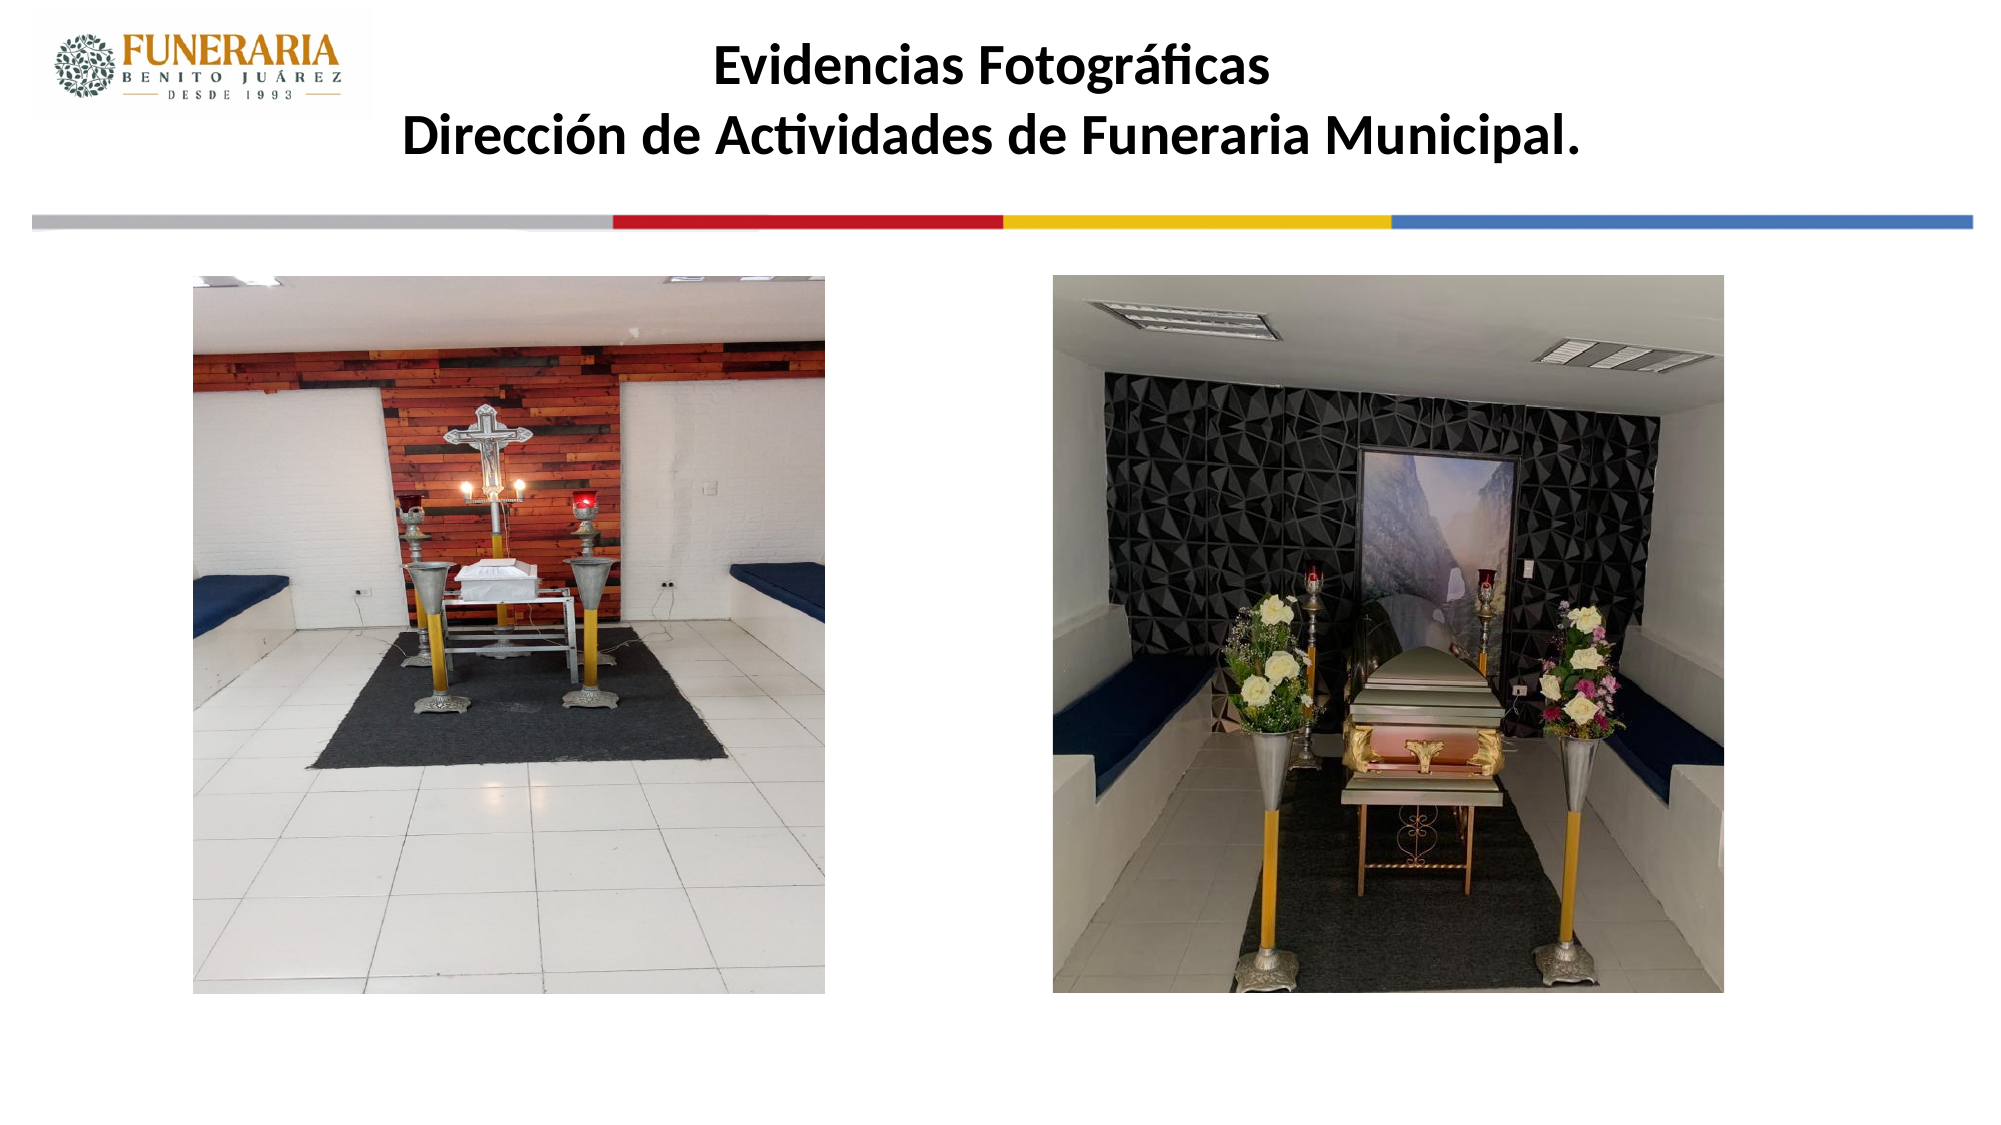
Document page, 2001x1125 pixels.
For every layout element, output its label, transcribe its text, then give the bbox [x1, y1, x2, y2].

picture [32, 214, 1974, 232]
text_box Evidencias Fotográficas Dirección de Actividades de Funeraria Municipal. [306, 19, 1678, 174]
picture [32, 5, 372, 121]
picture [192, 276, 825, 994]
picture [1052, 275, 1725, 993]
